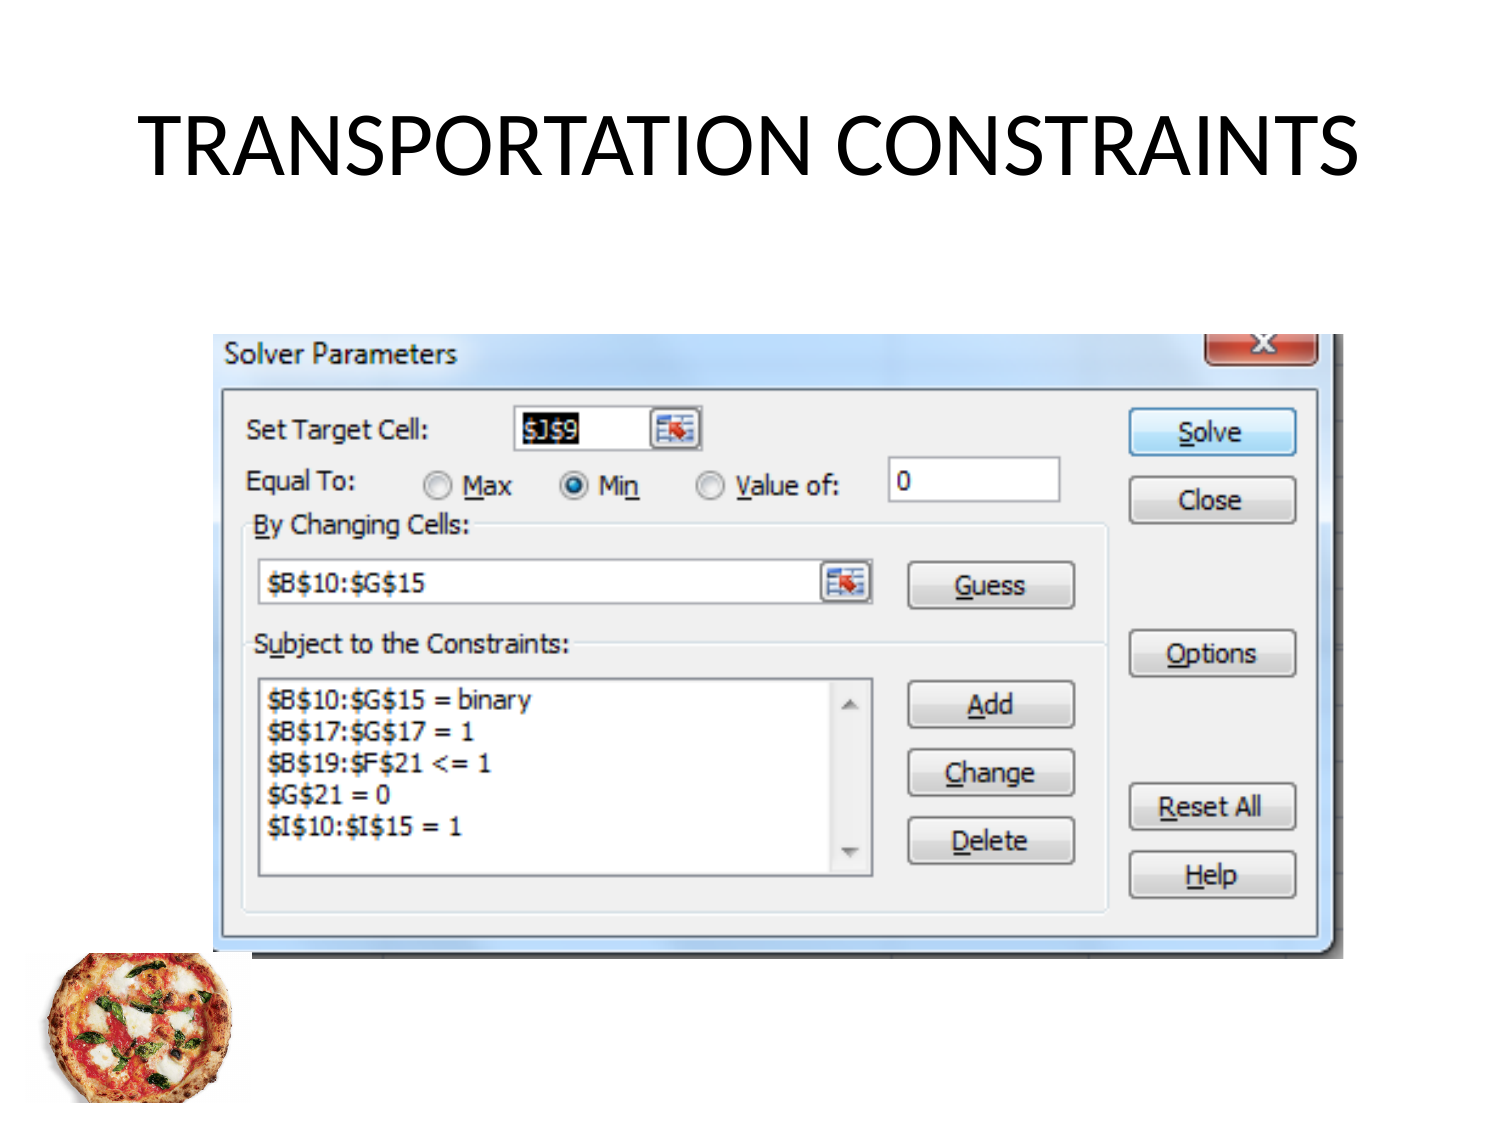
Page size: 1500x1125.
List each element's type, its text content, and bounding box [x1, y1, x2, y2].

picture [24, 334, 1344, 1105]
title TRANSPORTATION CONSTRAINTS [75, 45, 1425, 233]
